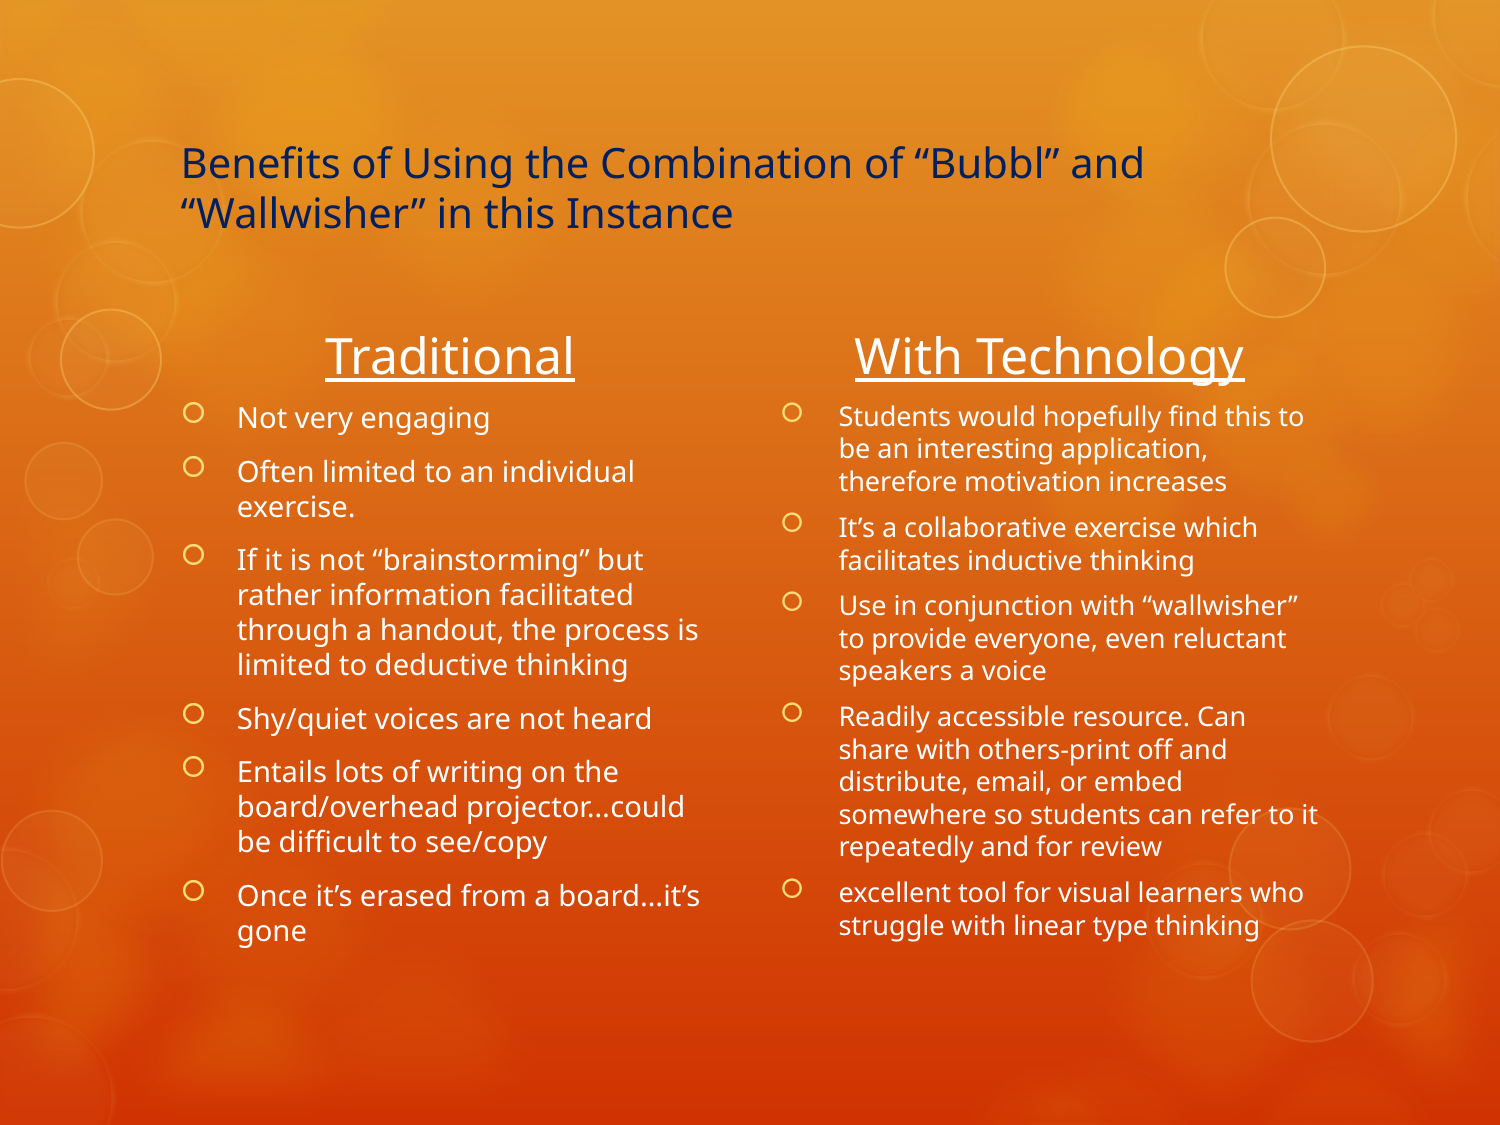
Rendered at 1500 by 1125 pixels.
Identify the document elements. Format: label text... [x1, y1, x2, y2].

title Benefits of Using the Combination of “Bubbl” and “Wallwisher” in this Instance [165, 110, 1335, 263]
list Traditional [165, 297, 735, 391]
list Not very engaging Often limited to an individual exercise. If it is not “brainstorming” but rather information facilitated through a handout, the process is limited to deductive thinking Shy/quiet voices are not heard Entails lots of writing on the board/overhead projector…could be difficult to see/copy Once it’s erased from a board…it’s gone [165, 391, 735, 962]
list With Technology [765, 297, 1335, 391]
list Students would hopefully find this to be an interesting application, therefore motivation increases It’s a collaborative exercise which facilitates inductive thinking Use in conjunction with “wallwisher” to provide everyone, even reluctant speakers a voice Readily accessible resource. Can share with others-print off and distribute, email, or embed somewhere so students can refer to it repeatedly and for review excellent tool for visual learners who struggle with linear type thinking [765, 391, 1335, 962]
